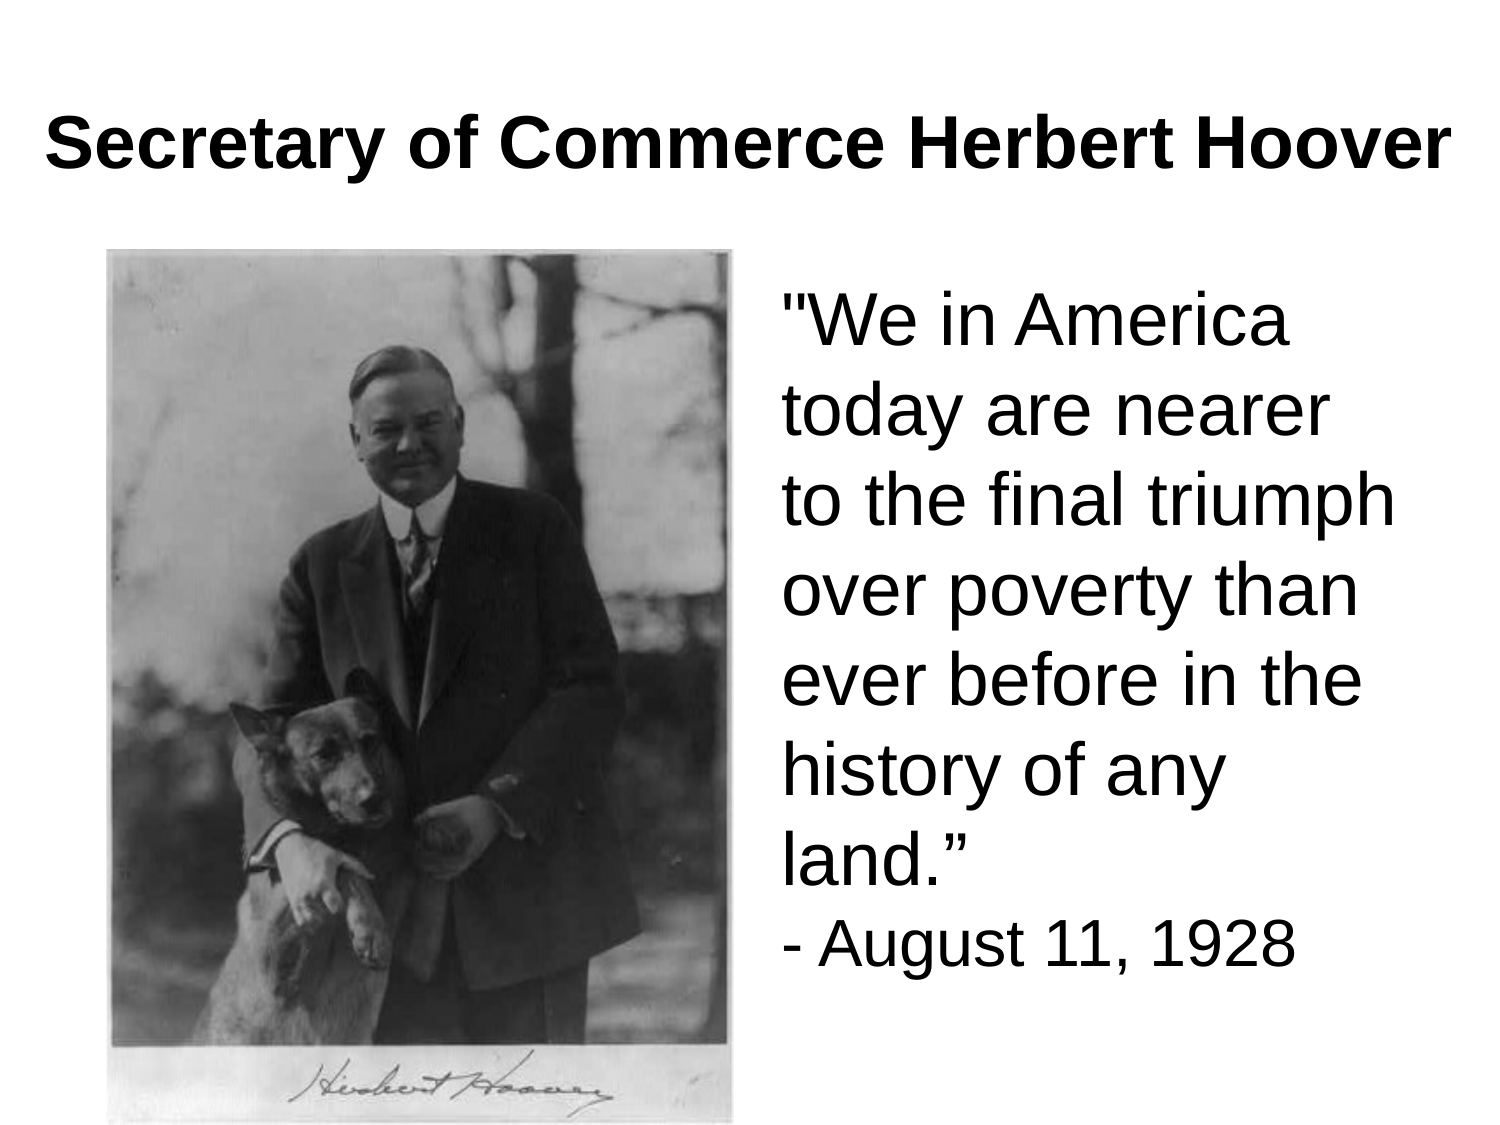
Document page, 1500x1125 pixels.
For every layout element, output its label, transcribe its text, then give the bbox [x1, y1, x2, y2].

title Secretary of Commerce Herbert Hoover [20, 45, 1479, 232]
picture [106, 249, 734, 1125]
list "We in America today are nearer to the final triumph over poverty than ever before in the history of any land.” - August 11, 1928 [766, 262, 1425, 1004]
